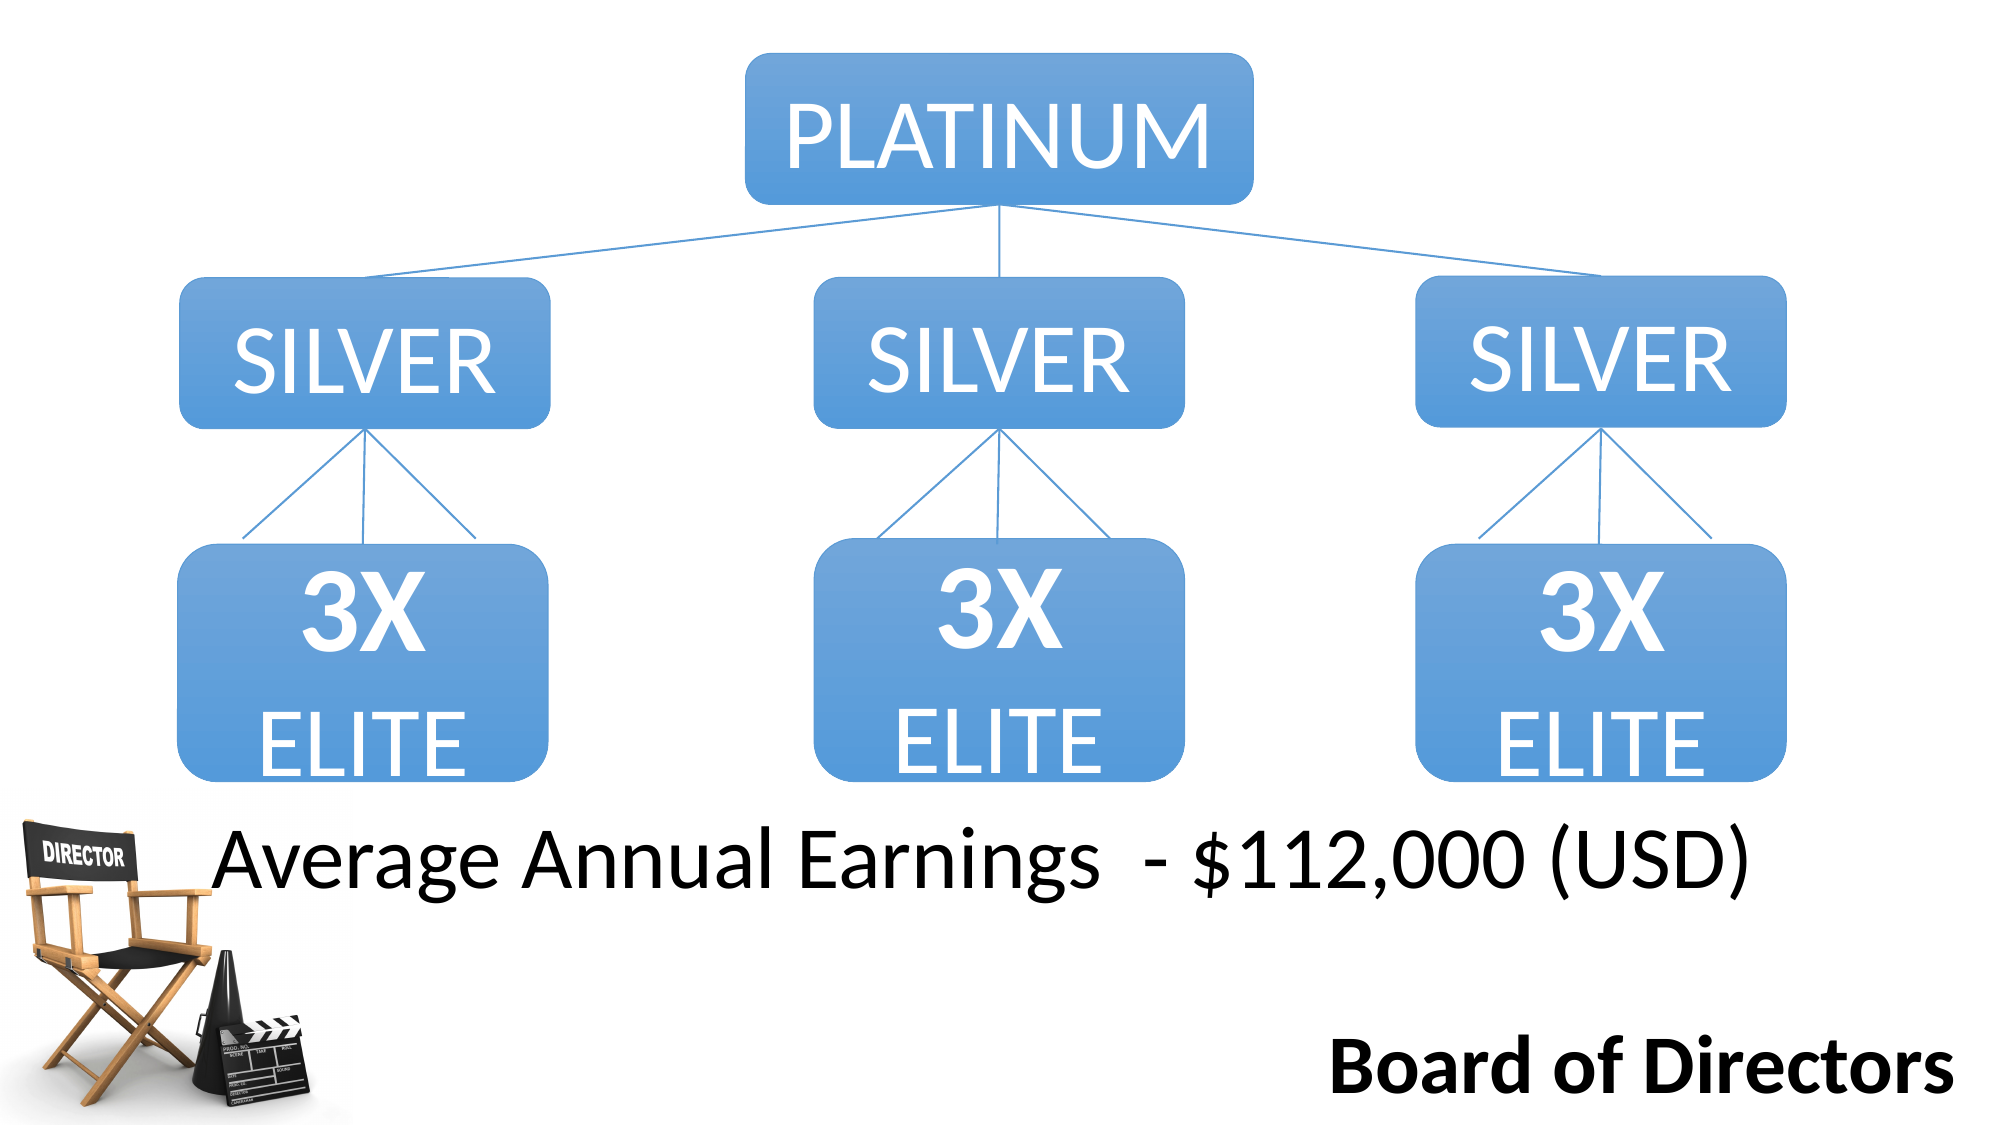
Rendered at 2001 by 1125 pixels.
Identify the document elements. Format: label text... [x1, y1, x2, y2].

text_box 3X ELITE [813, 538, 1186, 783]
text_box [1601, 428, 1712, 539]
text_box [242, 428, 362, 539]
text_box SILVER [813, 277, 1186, 429]
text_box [999, 428, 1111, 539]
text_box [364, 204, 999, 278]
text_box SILVER [1415, 275, 1787, 428]
text_box 3X ELITE [176, 543, 549, 783]
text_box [1598, 428, 1602, 545]
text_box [999, 204, 1602, 277]
text_box 3X ELITE [1415, 543, 1787, 783]
picture [0, 788, 353, 1125]
text_box SILVER [179, 277, 551, 430]
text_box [1478, 428, 1598, 539]
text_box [876, 428, 997, 539]
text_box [364, 428, 476, 539]
text_box Average Annual Earnings - $112,000 (USD) [179, 792, 1787, 914]
text_box PLATINUM [744, 52, 1254, 204]
